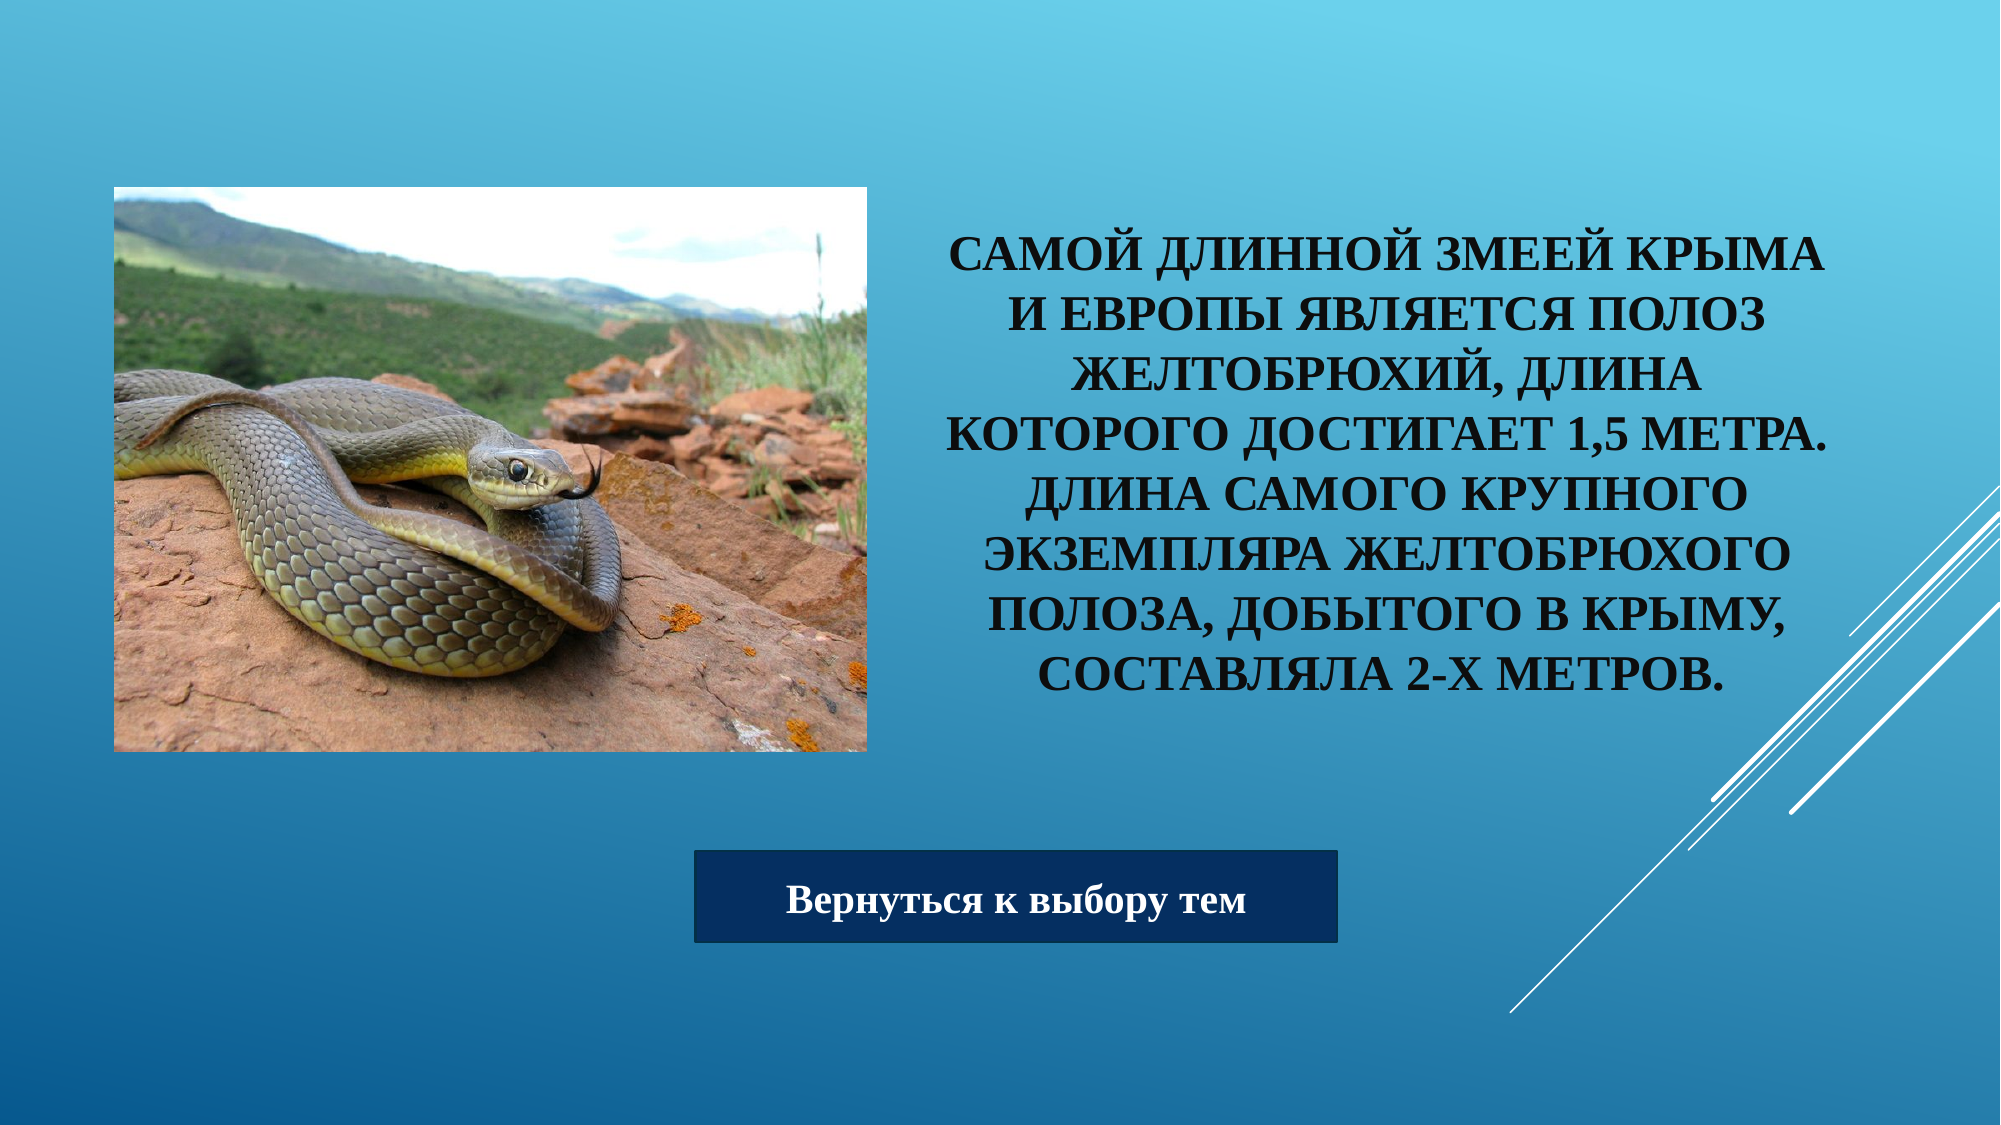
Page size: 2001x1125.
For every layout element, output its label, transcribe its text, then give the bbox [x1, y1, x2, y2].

title Самой длинной змеей Крыма и Европы является полоз желтобрюхий, длина которого достигает 1,5 метра. Длина самого крупного экземпляра желтобрюхого полоза, добытого в Крыму, составляла 2-х метров. [926, 170, 1850, 752]
picture [114, 186, 867, 752]
